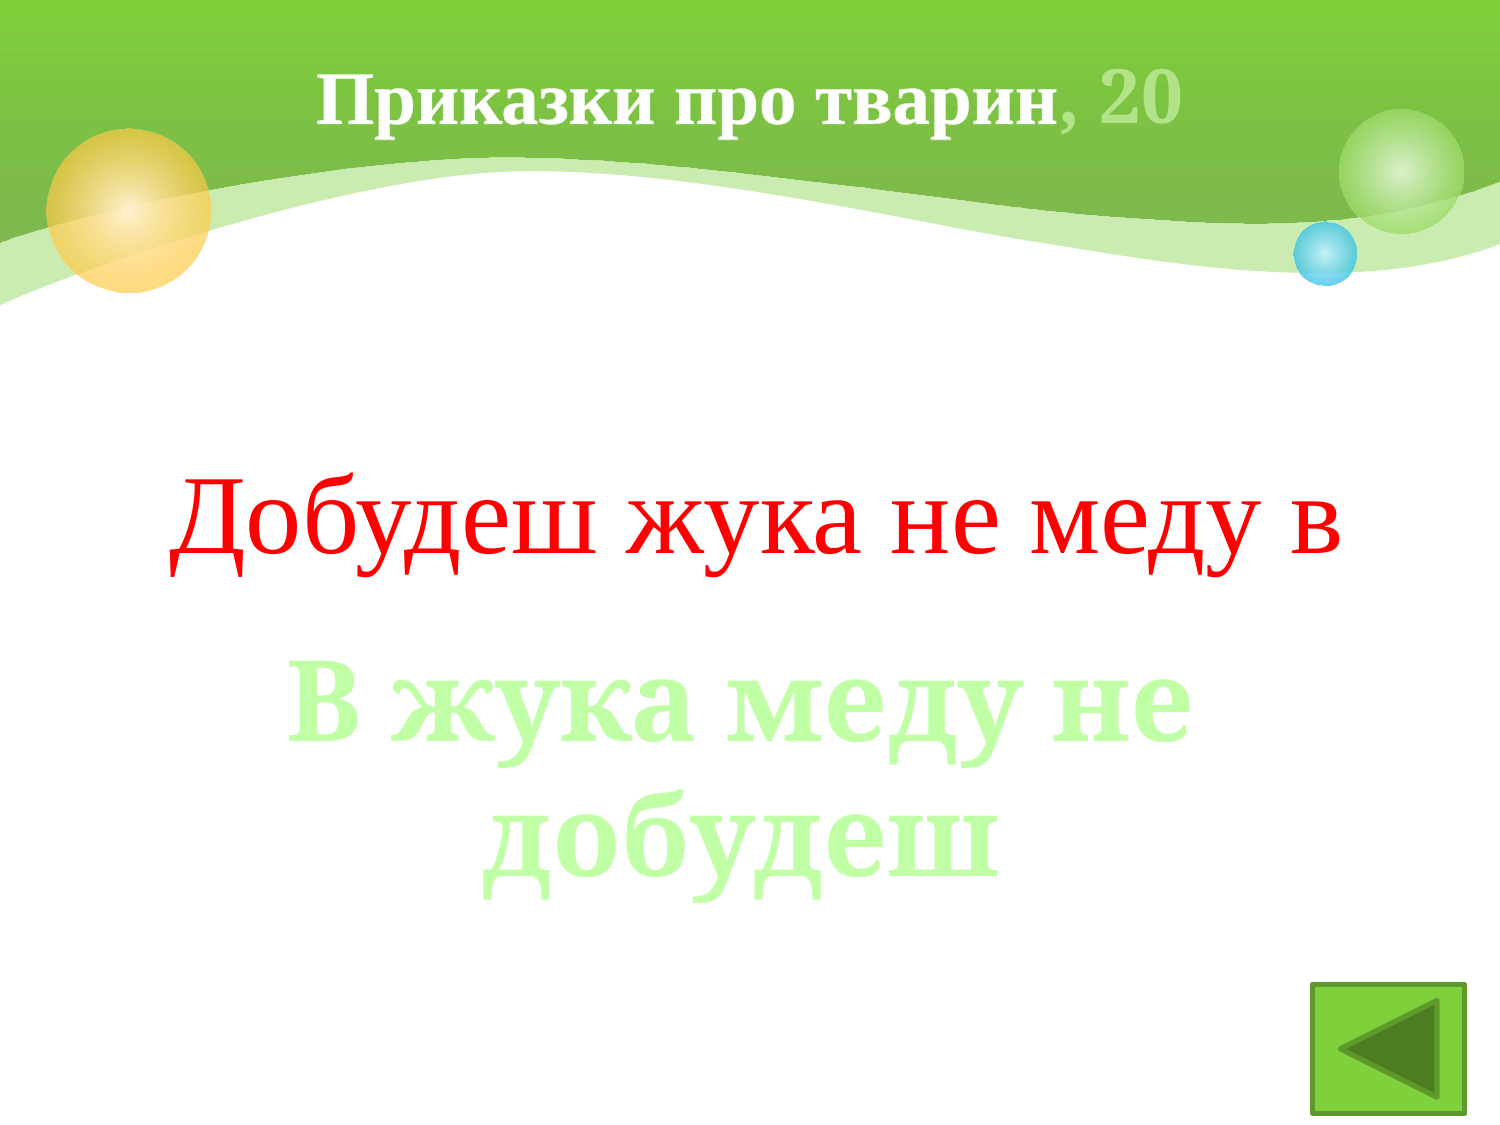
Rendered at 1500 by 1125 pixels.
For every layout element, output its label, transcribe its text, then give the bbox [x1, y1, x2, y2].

text_box В жука меду не добудеш [93, 621, 1389, 906]
title Приказки про тварин, 20 [75, 0, 1425, 188]
text_box [1310, 982, 1467, 1116]
list Добудеш жука не меду в [82, 433, 1432, 956]
